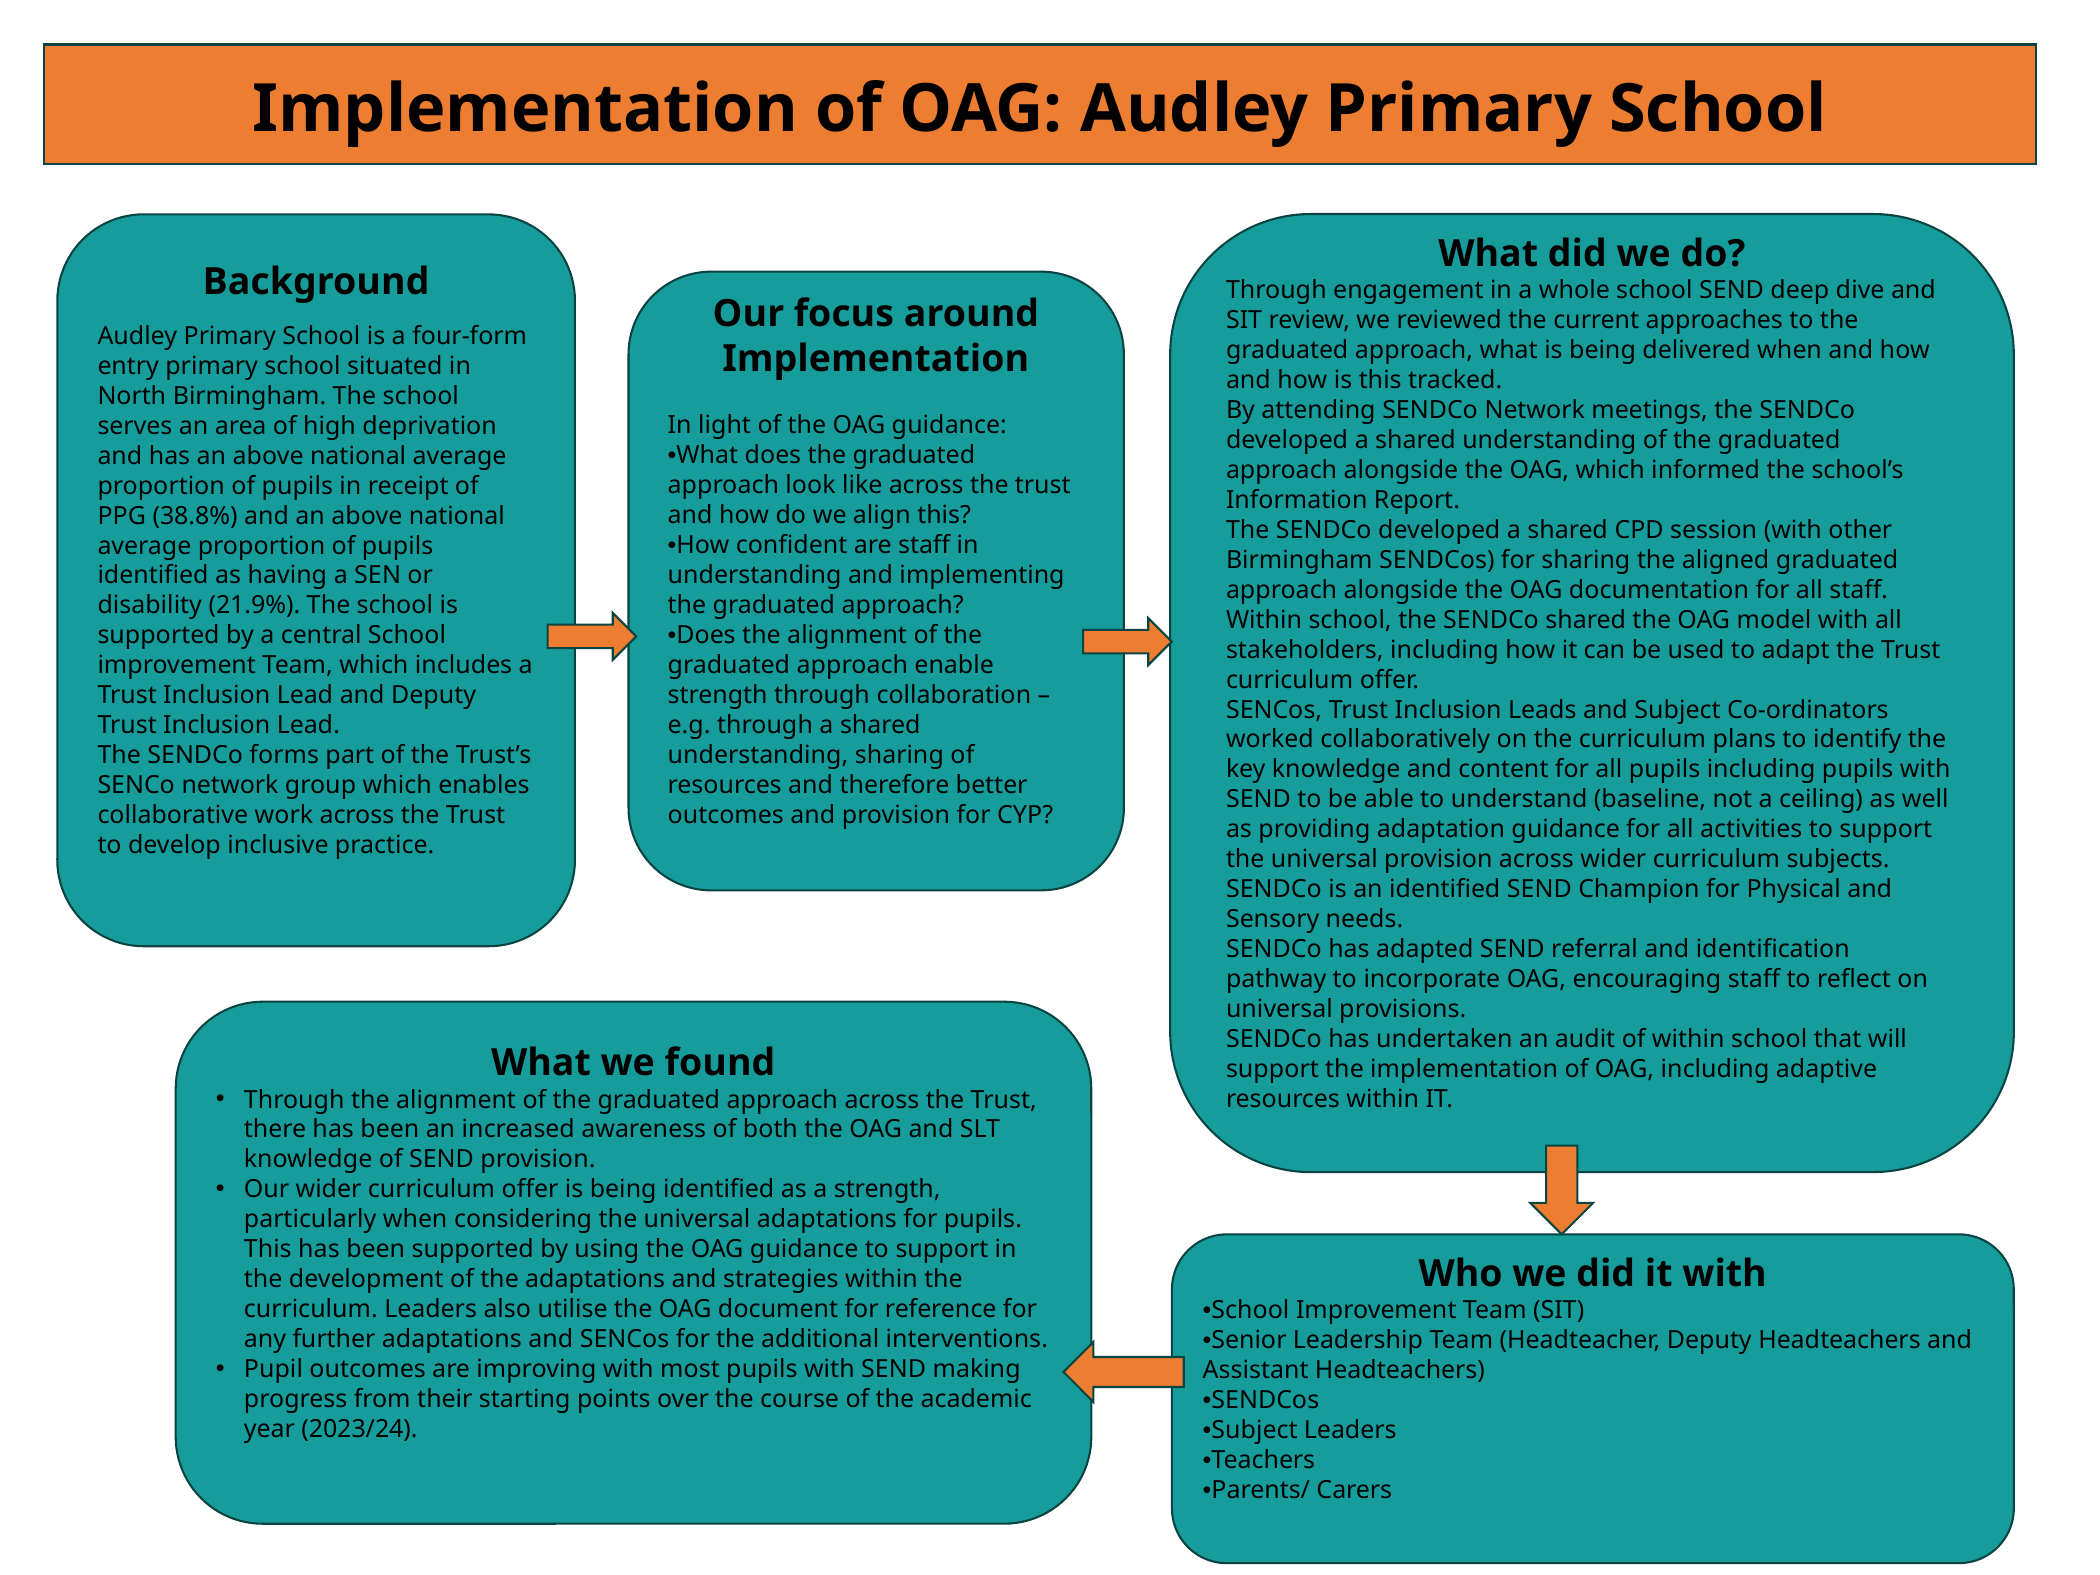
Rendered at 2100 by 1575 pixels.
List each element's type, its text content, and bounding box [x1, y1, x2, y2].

text_box Background Audley Primary School is a four-form entry primary school situated in North Birmingham. The school serves an area of high deprivation and has an above national average proportion of pupils in receipt of PPG (38.8%) and an above national average proportion of pupils identified as having a SEN or disability (21.9%). The school is supported by a central School improvement Team, which includes a Trust Inclusion Lead and Deputy Trust Inclusion Lead. The SENDCo forms part of the Trust’s SENCo network group which enables collaborative work across the Trust to develop inclusive practice. [56, 213, 576, 948]
text_box [546, 610, 638, 663]
text_box [1062, 1339, 1185, 1405]
text_box What did we do? Through engagement in a whole school SEND deep dive and SIT review, we reviewed the current approaches to the graduated approach, what is being delivered when and how and how is this tracked. By attending SENDCo Network meetings, the SENDCo developed a shared understanding of the graduated approach alongside the OAG, which informed the school’s Information Report. The SENDCo developed a shared CPD session (with other Birmingham SENDCos) for sharing the aligned graduated approach alongside the OAG documentation for all staff. Within school, the SENDCo shared the OAG model with all stakeholders, including how it can be used to adapt the Trust curriculum offer. SENCos, Trust Inclusion Leads and Subject Co-ordinators worked collaboratively on the curriculum plans to identify the key knowledge and content for all pupils including pupils with SEND to be able to understand (baseline, not a ceiling) as well as providing adaptation guidance for all activities to support the universal provision across wider curriculum subjects. SENDCo is an identified SEND Champion for Physical and Sensory needs. SENDCo has adapted SEND referral and identification pathway to incorporate OAG, encouraging staff to reflect on universal provisions. SENDCo has undertaken an audit of within school that will support the implementation of OAG, including adaptive resources within IT. [1169, 212, 2015, 1174]
text_box [1527, 1144, 1596, 1236]
footer [1528, 1526, 2013, 1566]
text_box Our focus around Implementation In light of the OAG guidance: •What does the graduated approach look like across the trust and how do we align this? •How confident are staff in understanding and implementing the graduated approach? •Does the alignment of the graduated approach enable strength through collaboration – e.g. through a shared understanding, sharing of resources and therefore better outcomes and provision for CYP? [627, 270, 1125, 892]
text_box What we found Through the alignment of the graduated approach across the Trust, there has been an increased awareness of both the OAG and SLT knowledge of SEND provision. Our wider curriculum offer is being identified as a strength, particularly when considering the universal adaptations for pupils. This has been supported by using the OAG guidance to support in the development of the adaptations and strategies within the curriculum. Leaders also utilise the OAG document for reference for any further adaptations and SENCos for the additional interventions. Pupil outcomes are improving with most pupils with SEND making progress from their starting points over the course of the academic year (2023/24). [174, 1000, 1093, 1525]
text_box Who we did it with •School Improvement Team (SIT) •Senior Leadership Team (Headteacher, Deputy Headteachers and Assistant Headteachers) •SENDCos •Subject Leaders •Teachers •Parents/ Carers [1170, 1233, 2015, 1565]
text_box [1082, 615, 1174, 668]
text_box Implementation of OAG: Audley Primary School [43, 43, 2037, 165]
